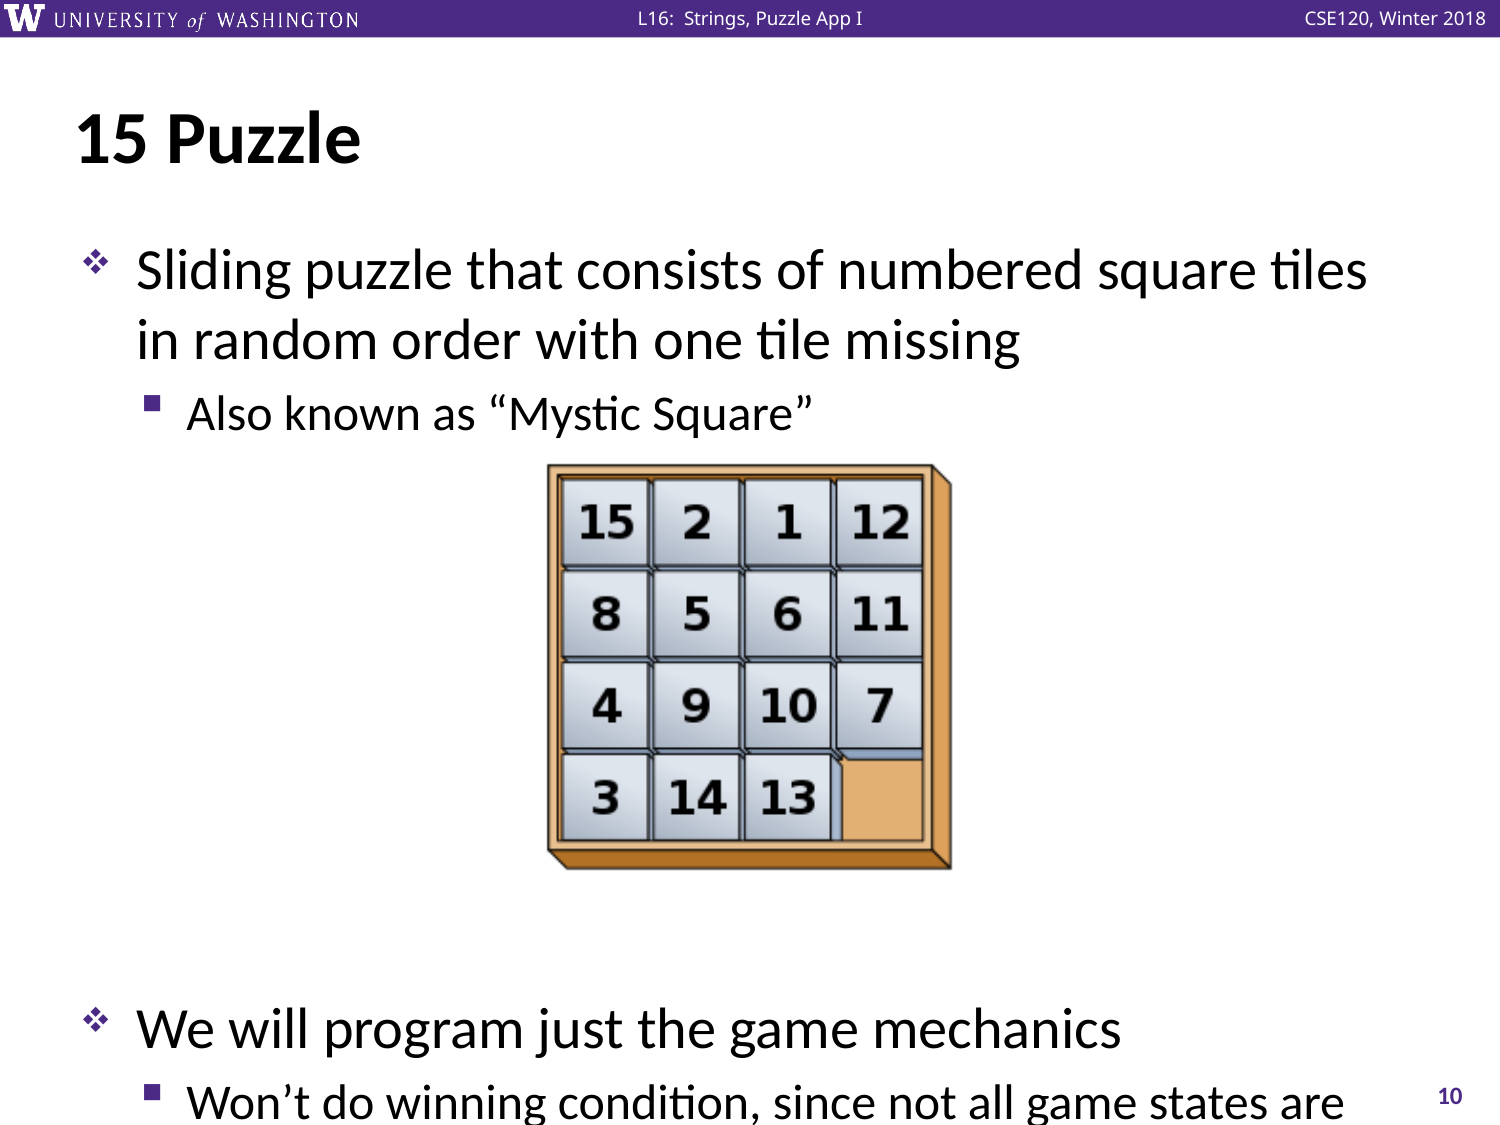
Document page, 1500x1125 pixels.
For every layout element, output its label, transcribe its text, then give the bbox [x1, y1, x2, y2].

slide_number 10 [1400, 1065, 1500, 1125]
list Sliding puzzle that consists of numbered square tiles in random order with one tile missing Also known as “Mystic Square” We will program just the game mechanics Won’t do winning condition, since not all game states are solvable [64, 223, 1438, 1040]
picture [4, 4, 358, 32]
picture [539, 457, 961, 878]
title 15 Puzzle [58, 71, 1438, 197]
